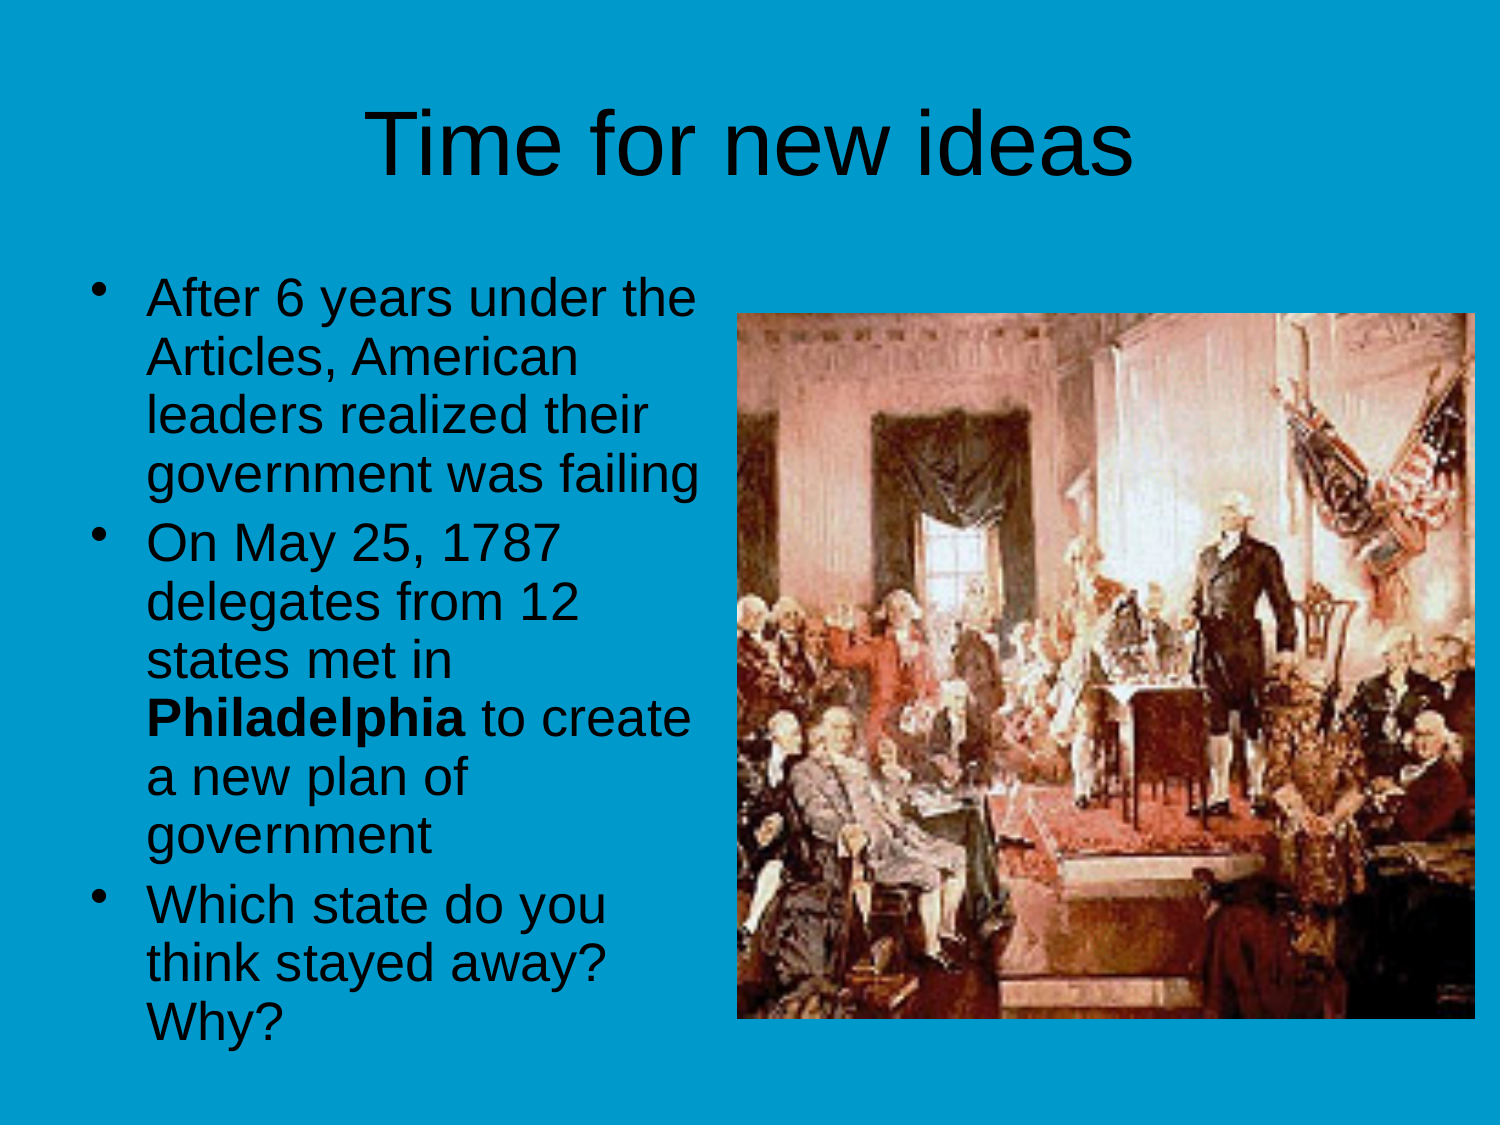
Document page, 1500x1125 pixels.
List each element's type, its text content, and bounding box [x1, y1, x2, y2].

title Time for new ideas [75, 45, 1425, 233]
list After 6 years under the Articles, American leaders realized their government was failing On May 25, 1787 delegates from 12 states met in Philadelphia to create a new plan of government Which state do you think stayed away? Why? [75, 262, 738, 1075]
picture [738, 314, 1474, 1018]
